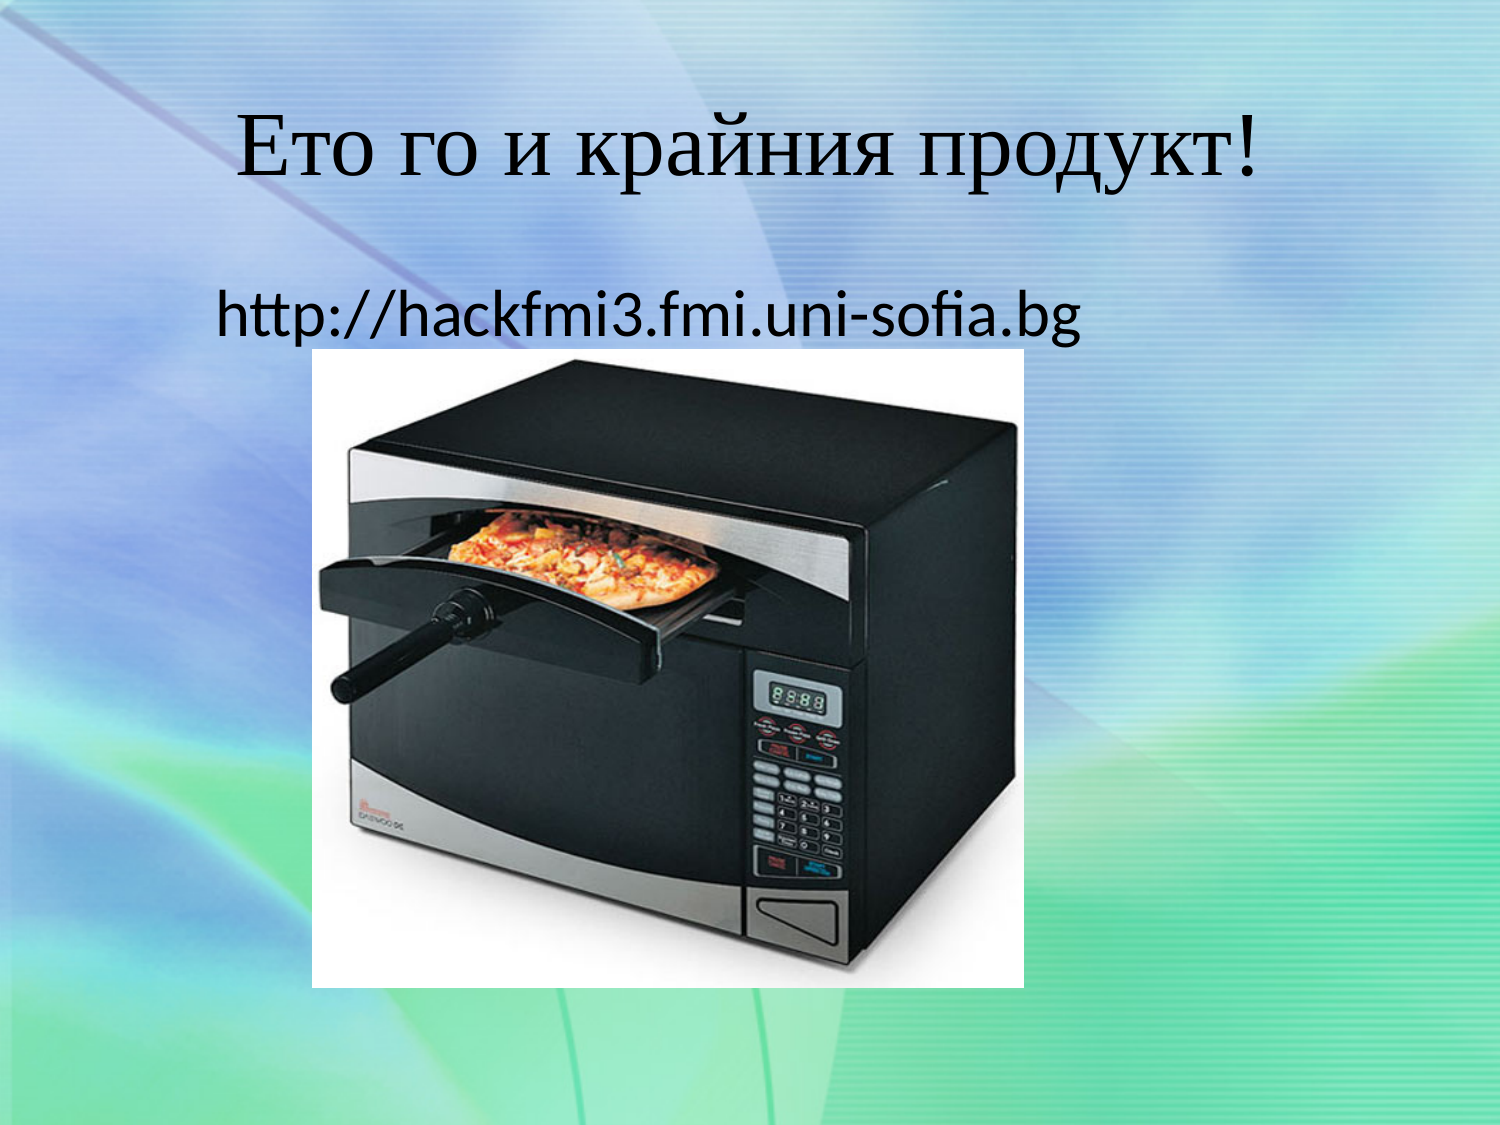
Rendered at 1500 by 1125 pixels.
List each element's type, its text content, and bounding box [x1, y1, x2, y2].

list http://hackfmi3.fmi.uni-sofia.bg [200, 262, 1425, 1005]
title Ето го и крайния продукт! [75, 45, 1425, 233]
picture [0, 0, 1500, 1125]
